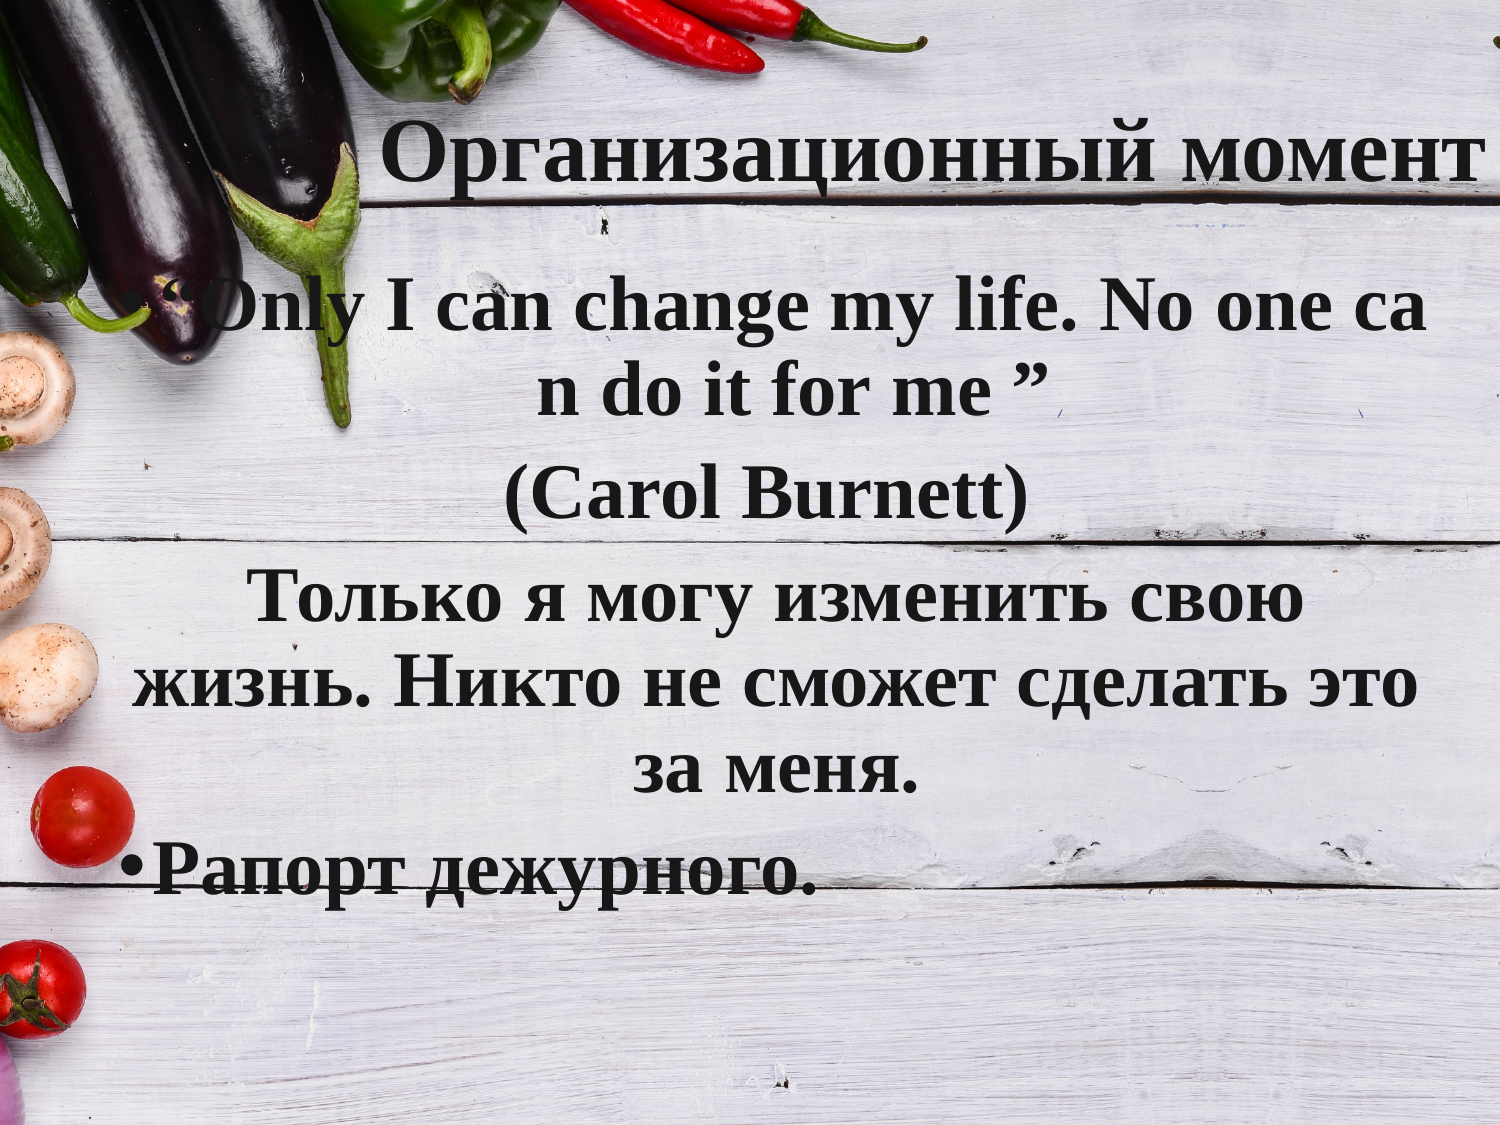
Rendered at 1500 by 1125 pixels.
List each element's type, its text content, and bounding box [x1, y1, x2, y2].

title Организационный момент [286, 65, 1500, 238]
picture [0, 0, 1500, 1125]
list “Only I can change my life. No one can do it for me ” (Carol Burnett) Только я могу изменить свою жизнь. Никто не сможет сделать это за меня. Рапорт дежурного. [103, 121, 1452, 926]
